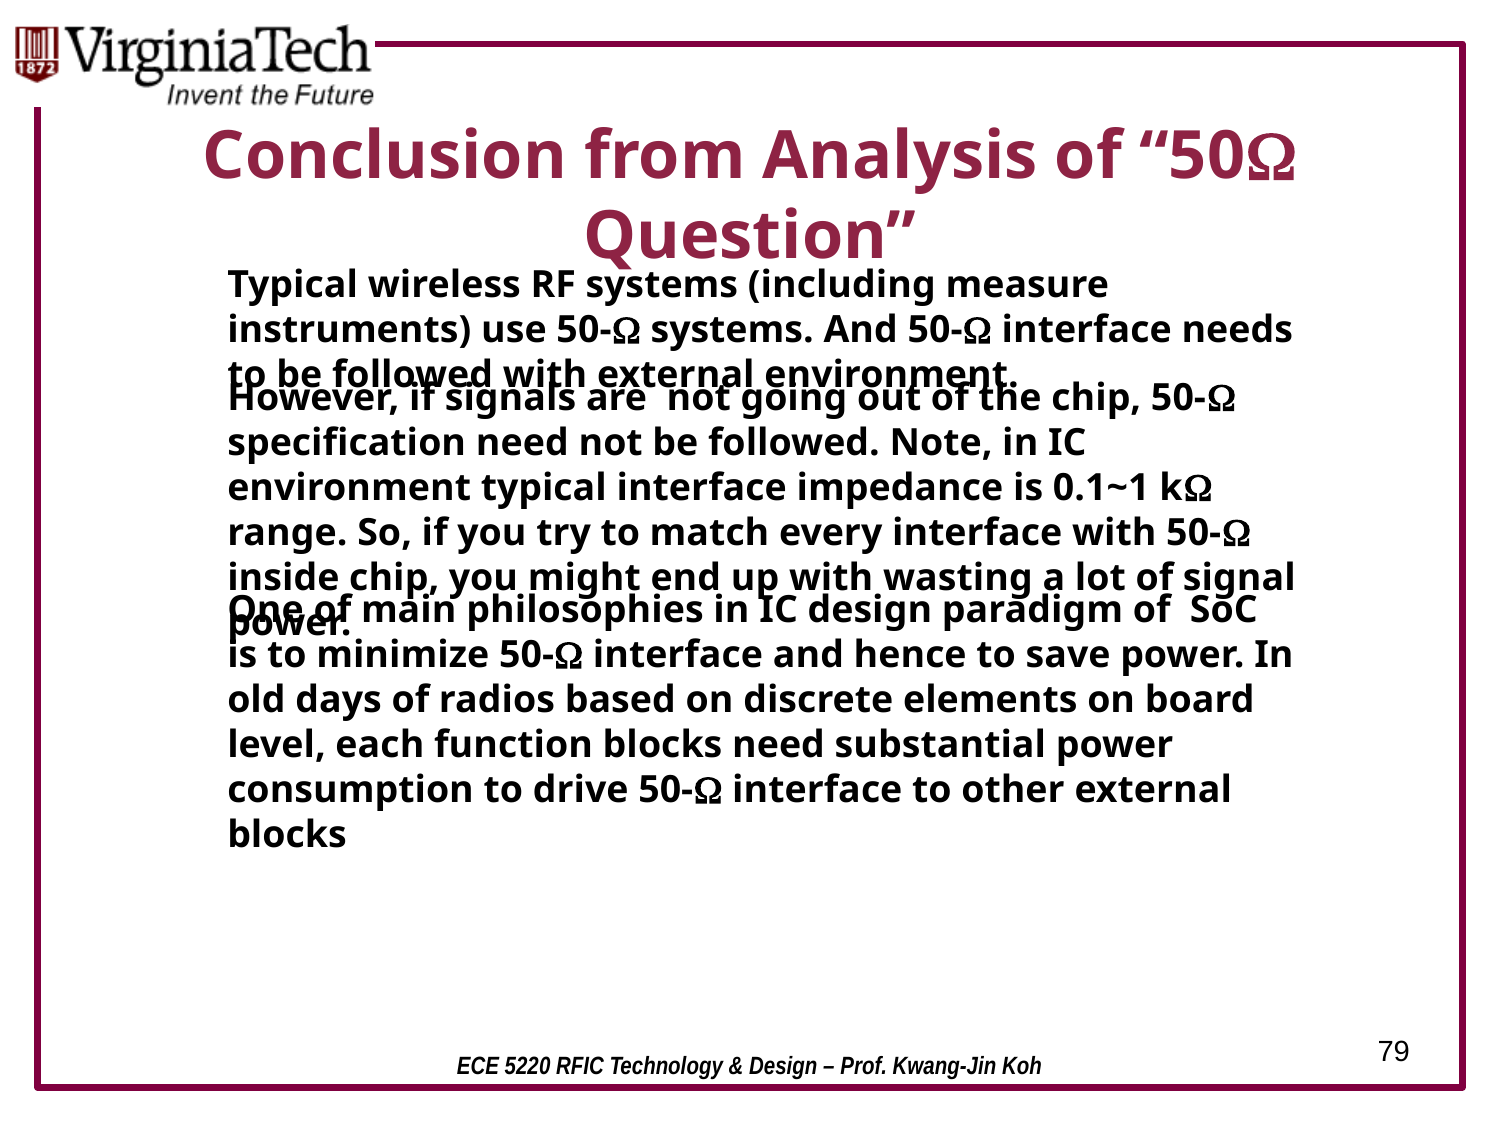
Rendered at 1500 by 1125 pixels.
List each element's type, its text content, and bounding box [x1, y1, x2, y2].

slide_number 79 [1074, 1024, 1425, 1103]
text_box However, if signals are not going out of the chip, 50-W specification need not be followed. Note, in IC environment typical interface impedance is 0.1~1 kW range. So, if you try to match every interface with 50-W inside chip, you might end up with wasting a lot of signal power. [212, 365, 1313, 578]
picture [15, 24, 375, 107]
title Conclusion from Analysis of “50W Question” [75, 104, 1425, 213]
text_box One of main philosophies in IC design paradigm of SoC is to minimize 50-W interface and hence to save power. In old days of radios based on discrete elements on board level, each function blocks need substantial power consumption to drive 50-W interface to other external blocks [212, 578, 1313, 863]
text_box Typical wireless RF systems (including measure instruments) use 50-W systems. And 50-W interface needs to be followed with external environment. [212, 253, 1313, 365]
